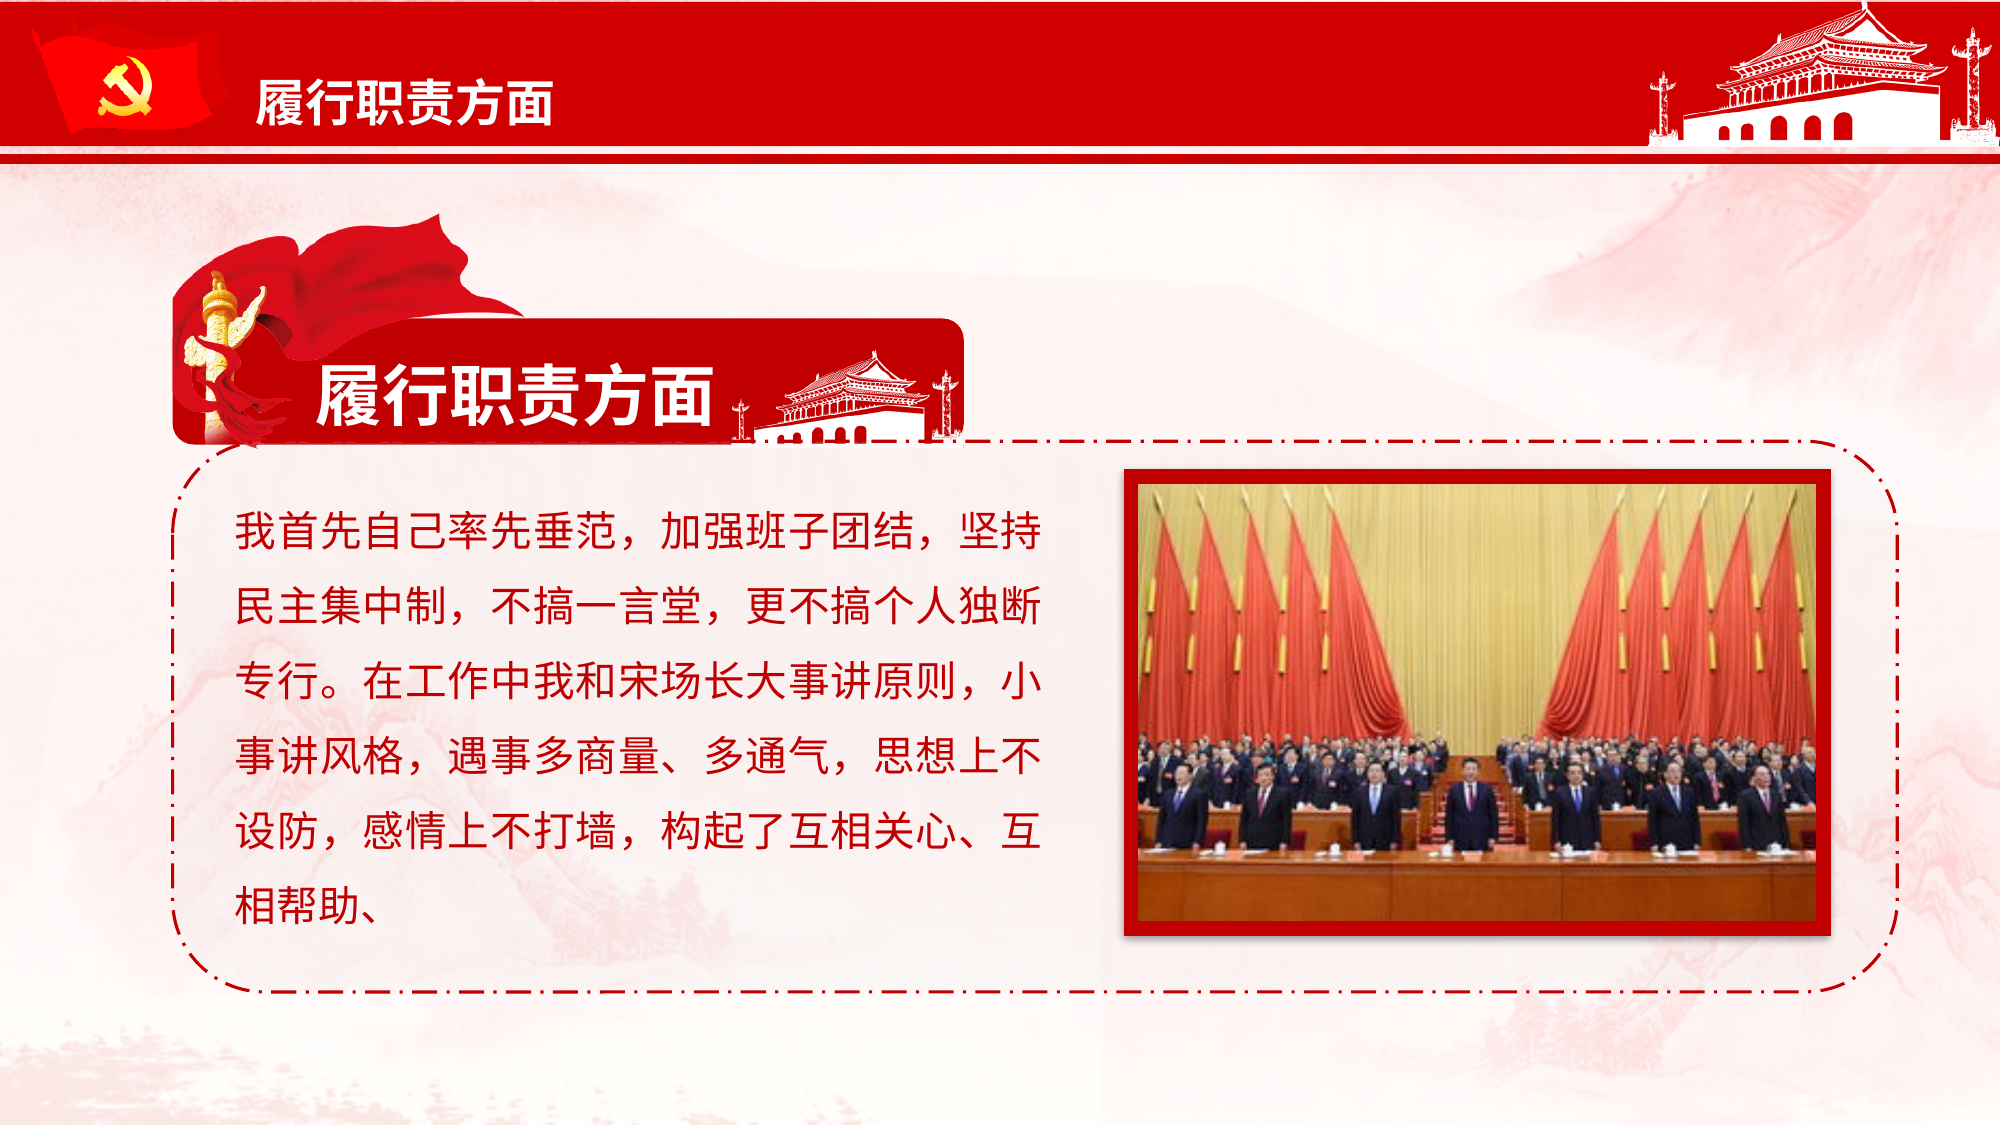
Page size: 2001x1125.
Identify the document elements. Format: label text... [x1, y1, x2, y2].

picture [31, 14, 233, 134]
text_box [172, 192, 964, 475]
text_box 履行职责方面 [240, 64, 570, 139]
text_box 我首先自己率先垂范，加强班子团结，坚持民主集中制，不搞一言堂，更不搞个人独断专行。在工作中我和宋场长大事讲原则，小事讲风格，遇事多商量、多通气，思想上不设防，感情上不打墙，构起了互相关心、互相帮助、 [220, 472, 1058, 937]
picture [0, 0, 2001, 1125]
text_box [172, 441, 1898, 992]
